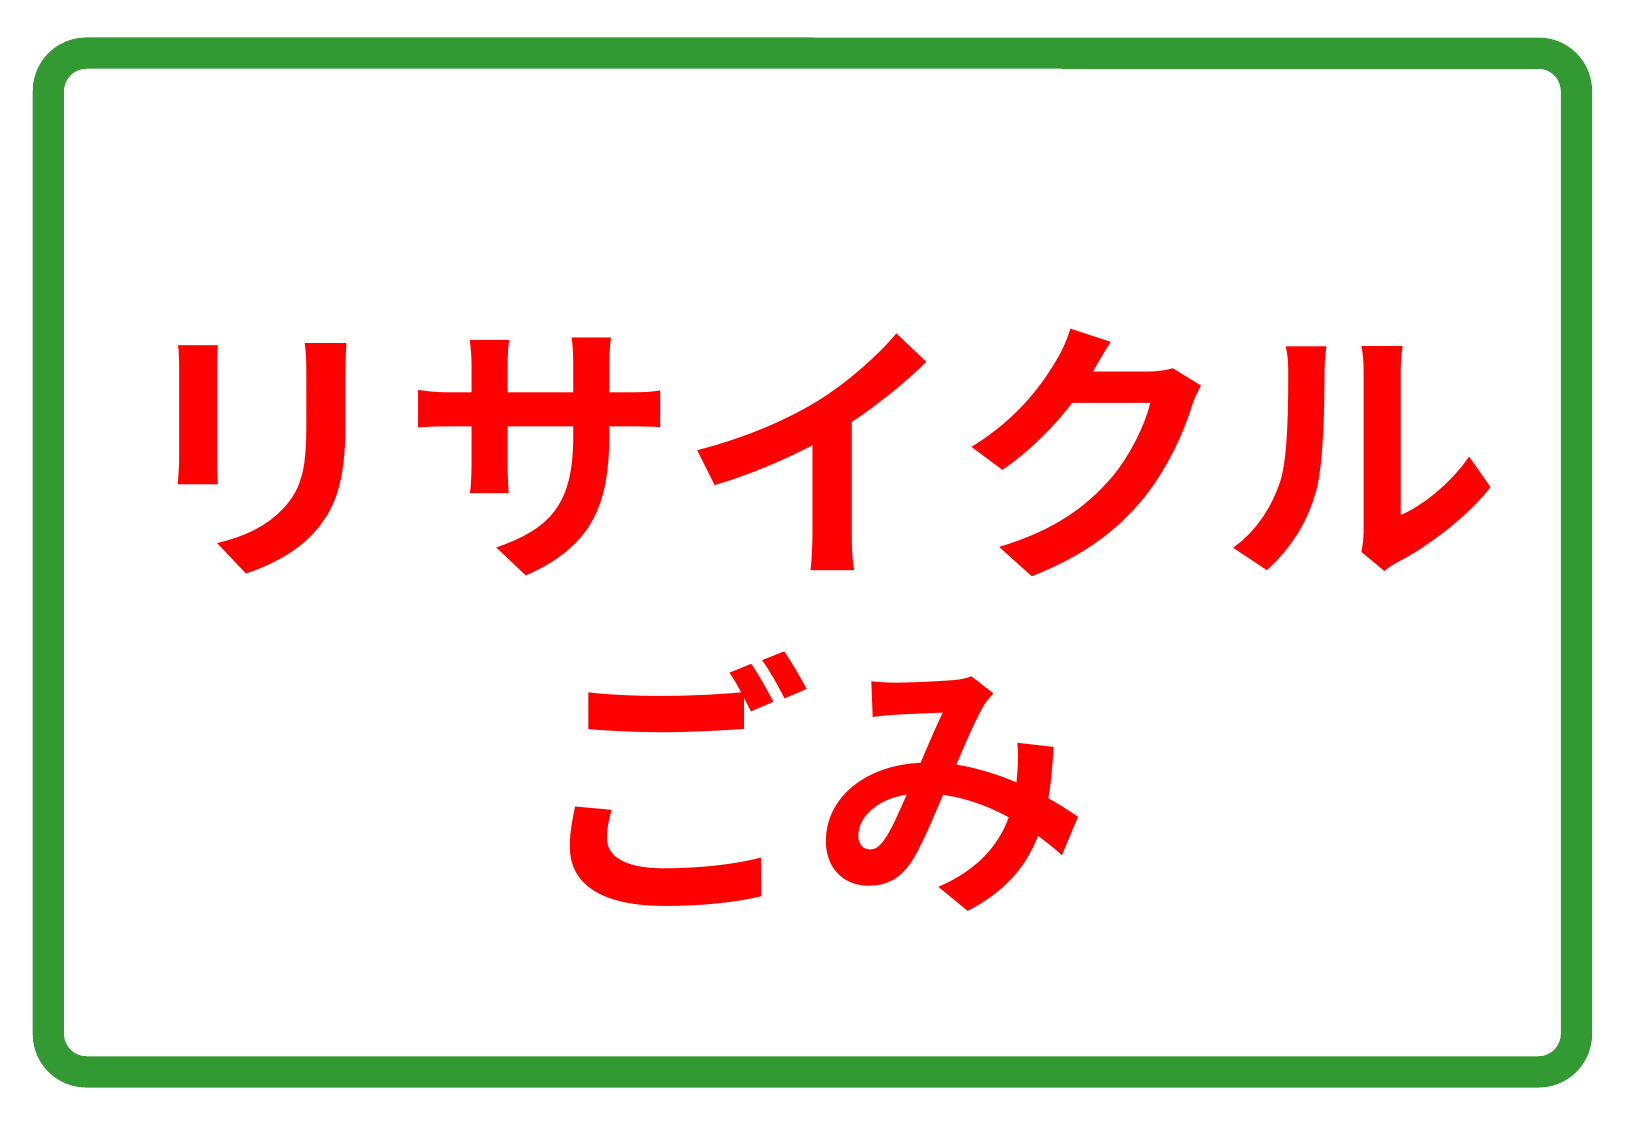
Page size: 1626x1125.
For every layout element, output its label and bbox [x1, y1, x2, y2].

text_box [46, 50, 1579, 1075]
